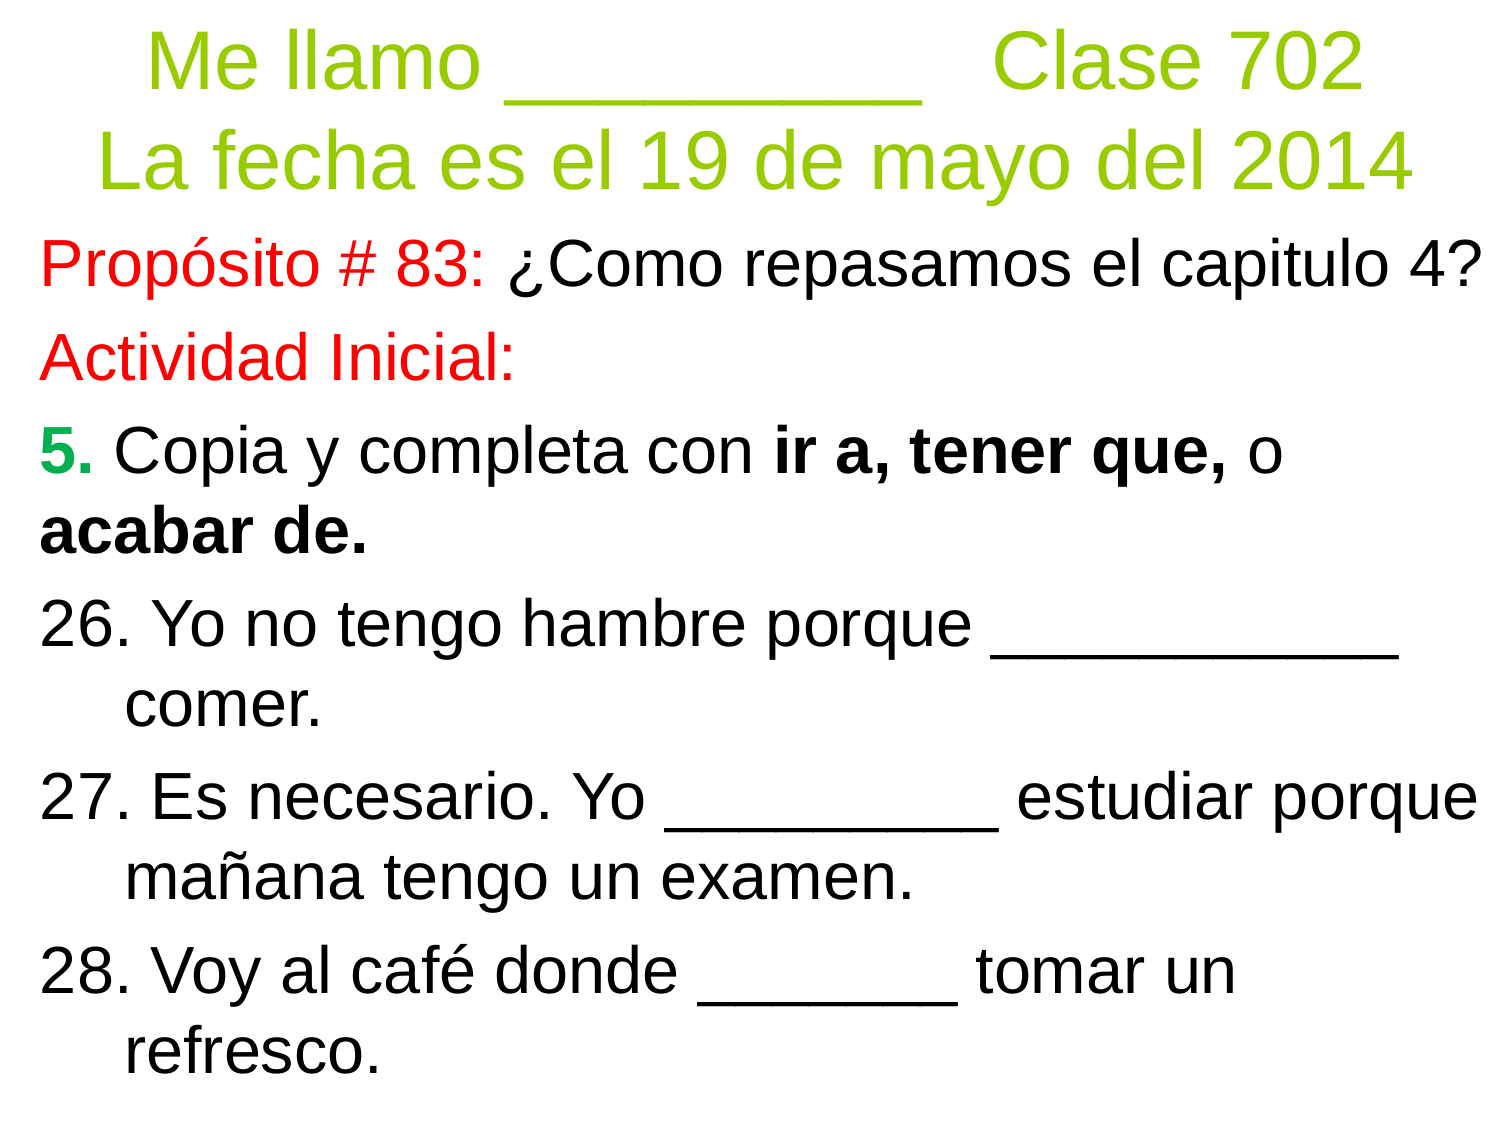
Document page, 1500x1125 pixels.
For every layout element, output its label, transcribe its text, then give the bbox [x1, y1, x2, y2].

title Me llamo _________ Clase 702 La fecha es el 19 de mayo del 2014 [62, 12, 1450, 200]
list Propósito # 83: ¿Como repasamos el capitulo 4? Actividad Inicial: 5. Copia y completa con ir a, tener que, o acabar de. Yo no tengo hambre porque ___________ comer. Es necesario. Yo _________ estudiar porque mañana tengo un examen. Voy al café donde _______ tomar un refresco. [24, 212, 1500, 1075]
